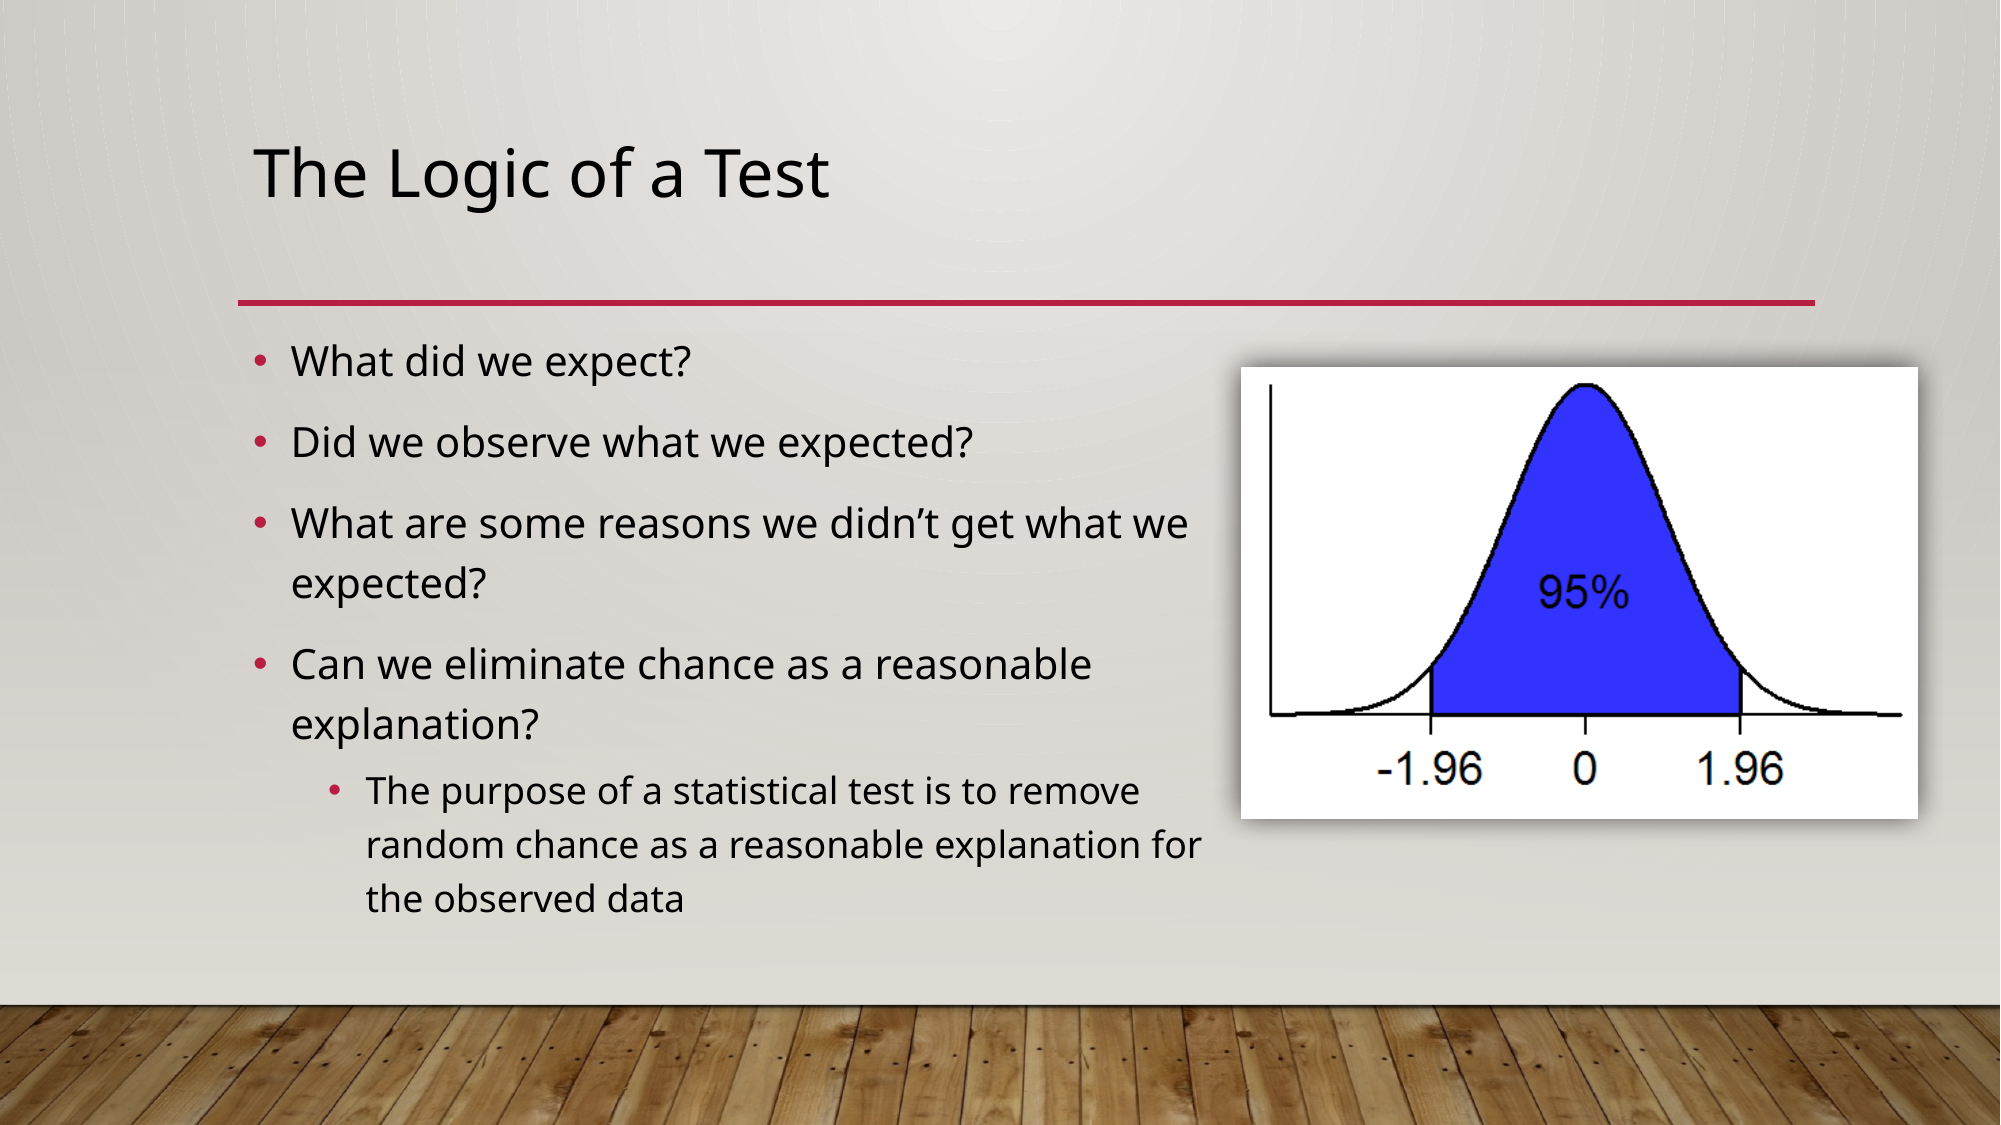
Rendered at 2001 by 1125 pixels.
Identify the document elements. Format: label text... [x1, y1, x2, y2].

title The Logic of a Test [238, 131, 1814, 305]
list What did we expect? Did we observe what we expected? What are some reasons we didn’t get what we expected? Can we eliminate chance as a reasonable explanation? The purpose of a statistical test is to remove random chance as a reasonable explanation for the observed data [238, 317, 1230, 980]
picture [0, 1005, 2000, 1125]
picture [1241, 367, 1918, 819]
